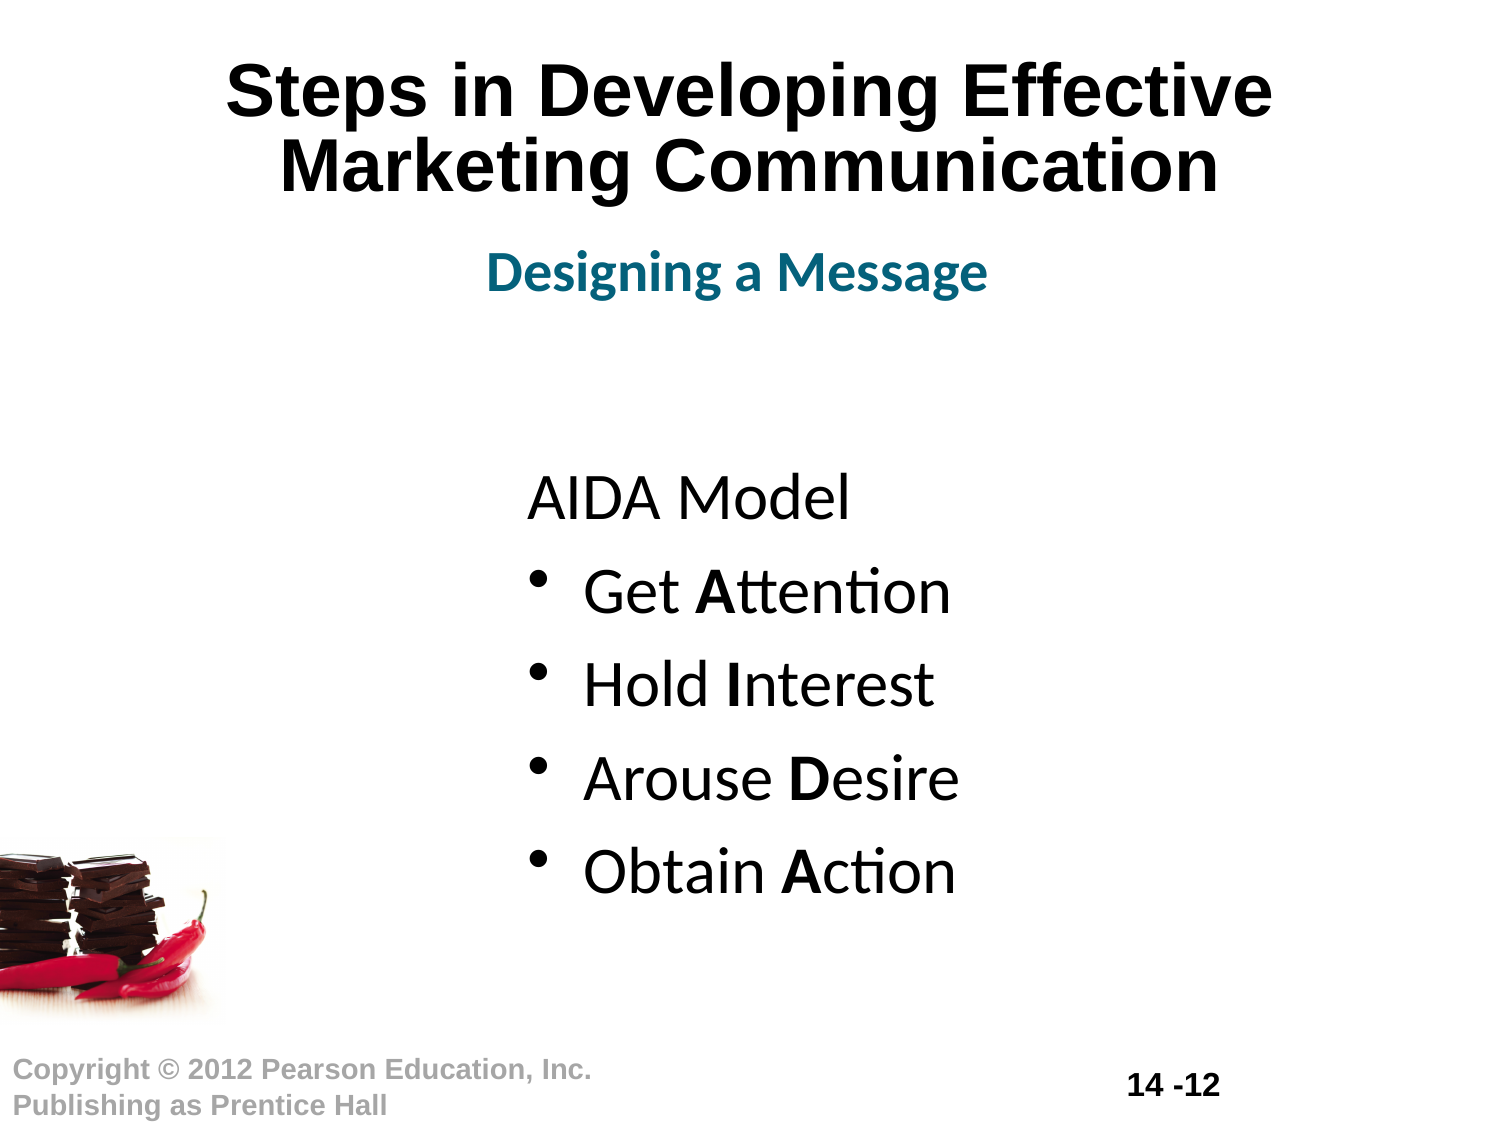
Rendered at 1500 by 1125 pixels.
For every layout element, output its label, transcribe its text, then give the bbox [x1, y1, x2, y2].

list AIDA Model Get Attention Hold Interest Arouse Desire Obtain Action [512, 362, 1013, 1038]
list Designing a Message [149, 237, 1326, 301]
title Steps in Developing Effective Marketing Communication [112, 37, 1388, 226]
picture [0, 837, 226, 1025]
